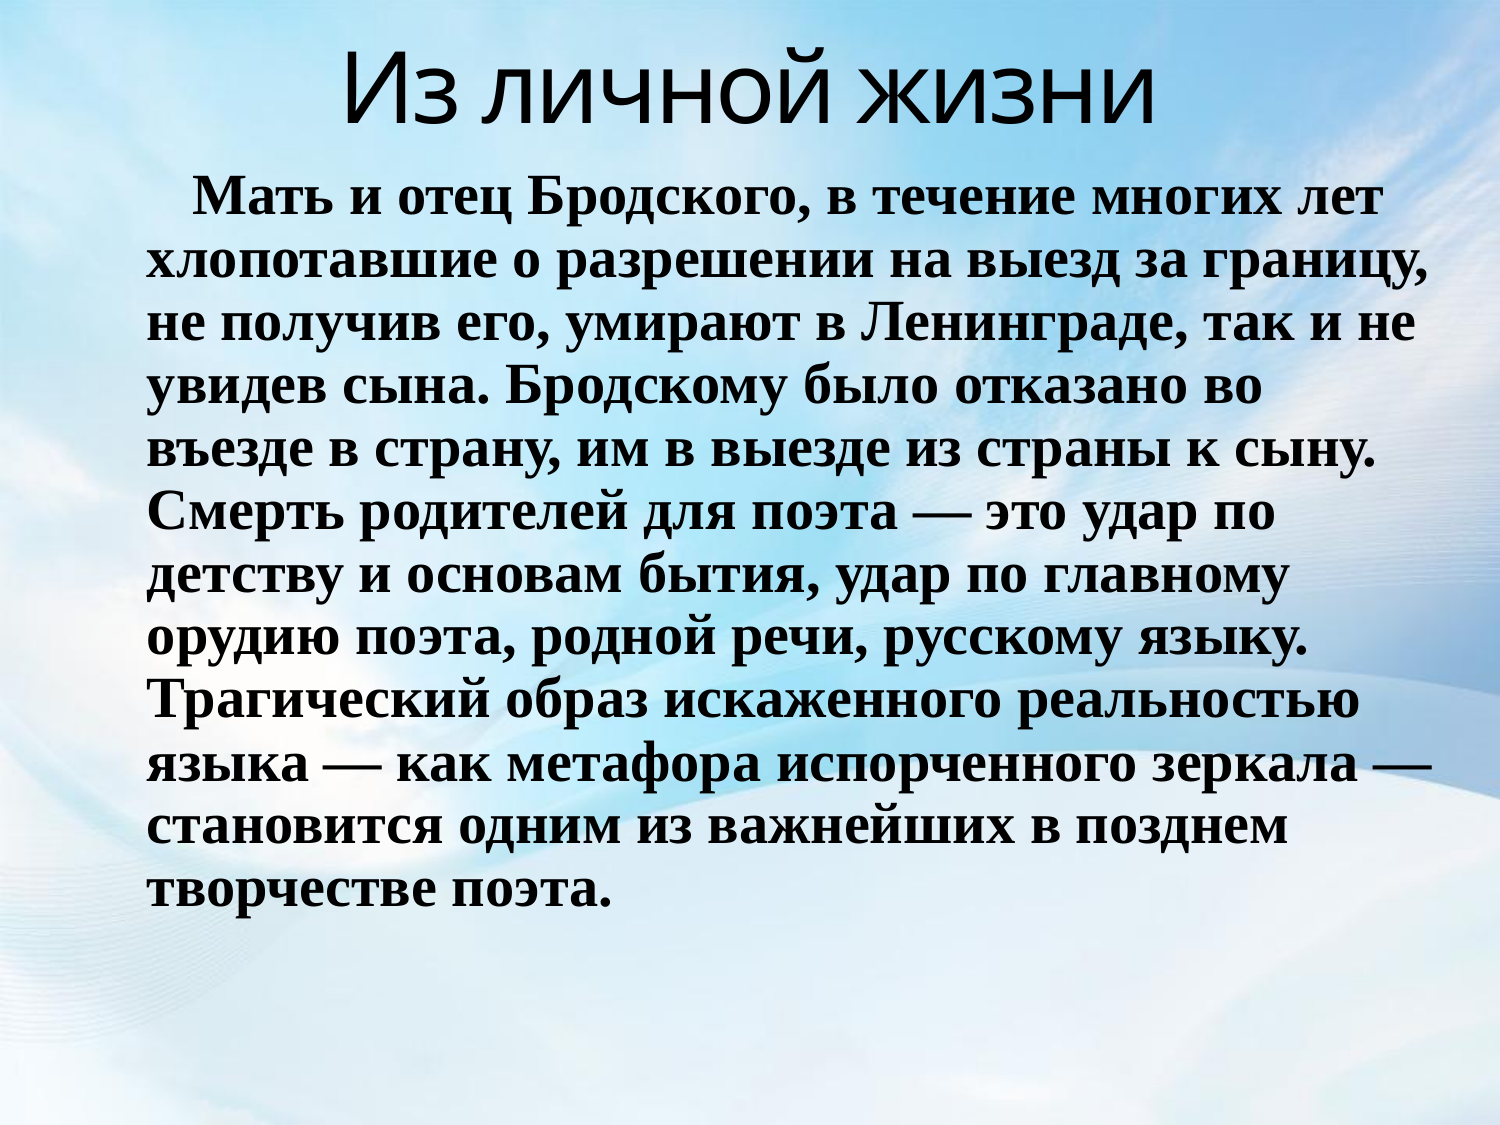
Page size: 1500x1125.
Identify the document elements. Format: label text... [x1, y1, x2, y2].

picture [0, 0, 1500, 1125]
list Мать и отец Бродского, в течение многих лет хлопотавшие о разрешении на выезд за границу, не получив его, умирают в Ленинграде, так и не увидев сына. Бродскому было отказано во въезде в страну, им в выезде из страны к сыну. Смерть родителей для поэта — это удар по детству и основам бытия, удар по главному орудию поэта, родной речи, русскому языку. Трагический образ искаженного реальностью языка — как метафора испорченного зеркала — становится одним из важнейших в позднем творчестве поэта. [62, 163, 1438, 928]
title Из личной жизни [62, 37, 1438, 147]
